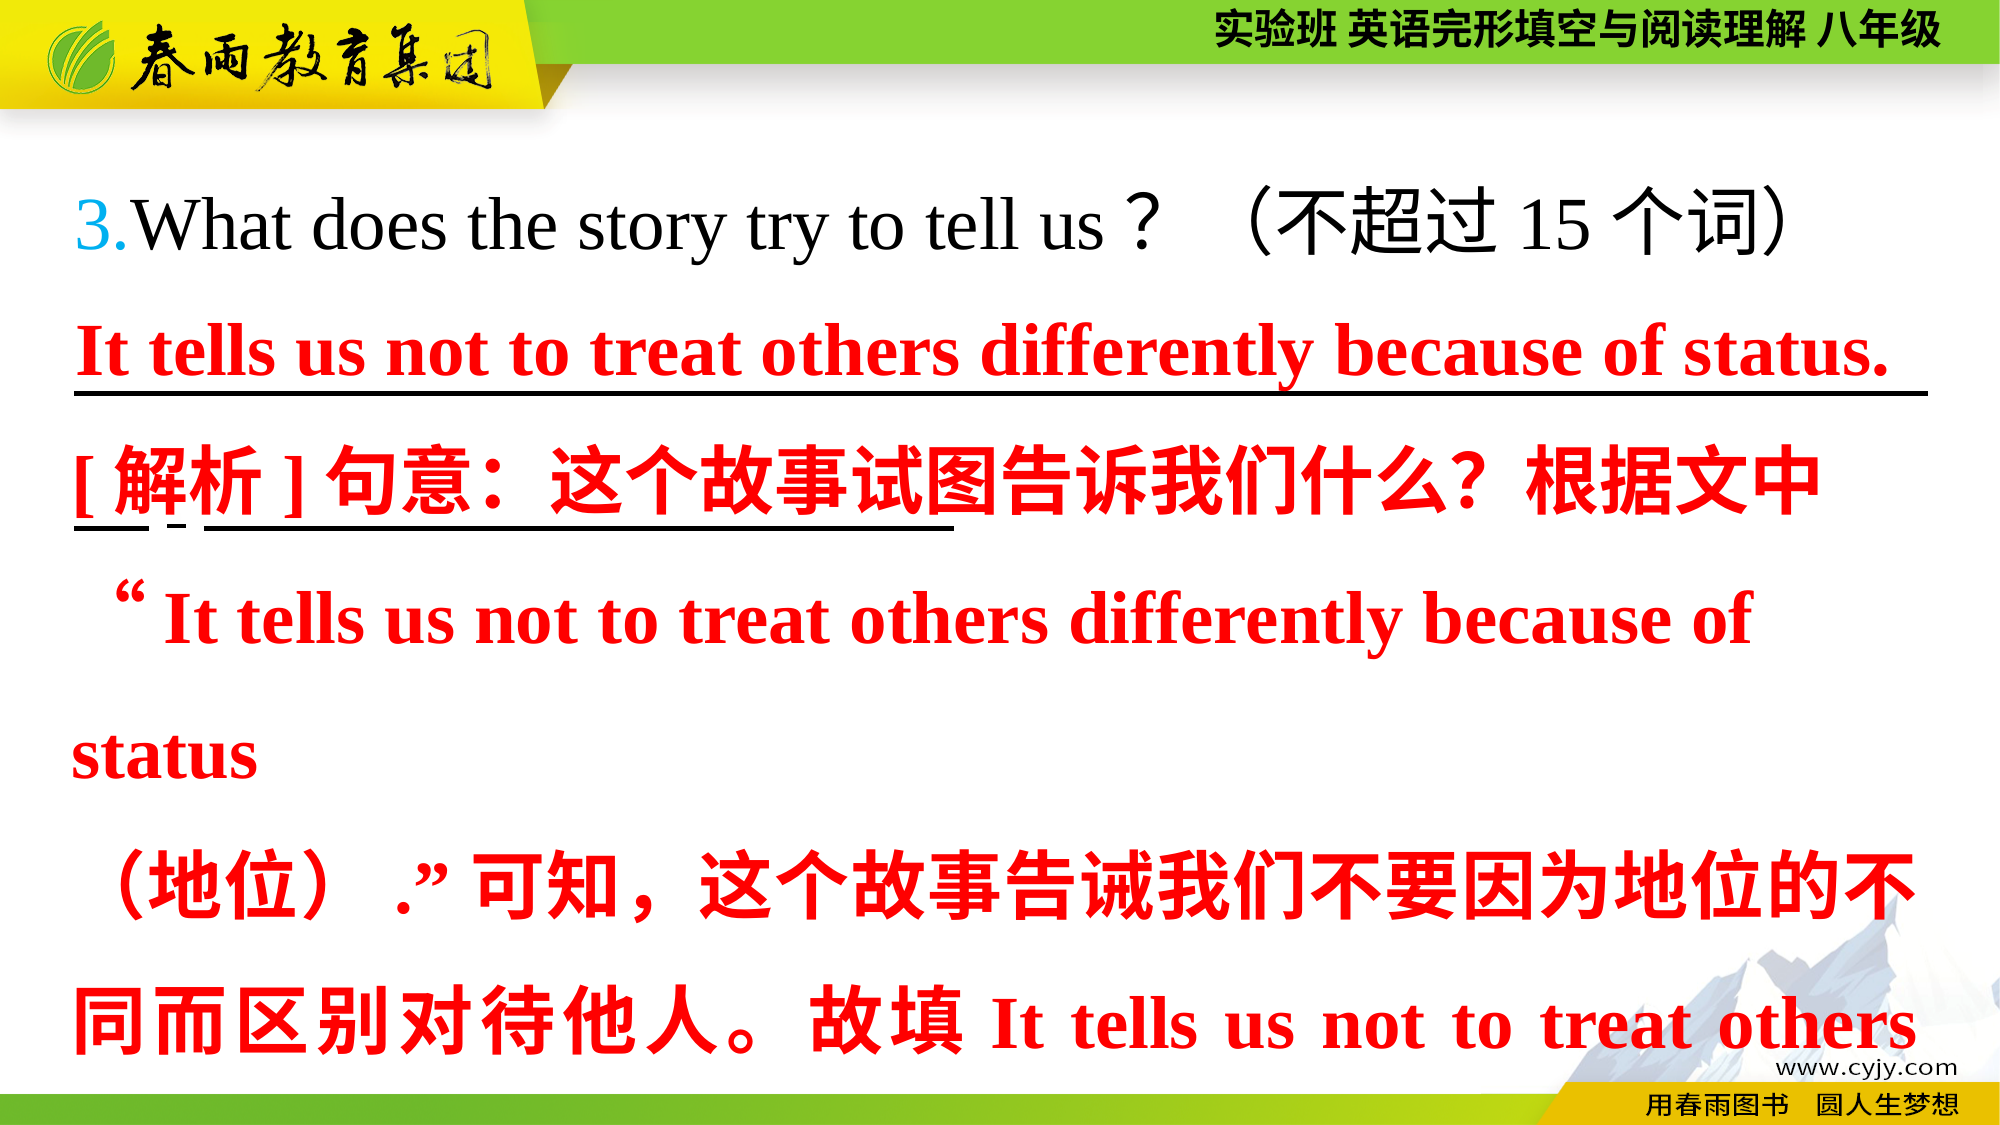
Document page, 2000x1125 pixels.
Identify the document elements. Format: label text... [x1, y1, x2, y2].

text_box It tells us not to treat others differently because of status. [60, 247, 1907, 380]
list 3.What does the story try to tell us？（不超过15个词） , [59, 122, 1944, 411]
text_box [解析]句意：这个故事试图告诉我们什么？根据文中“It tells us not to treat others differently because of status （地位）.”可知，这个故事告诫我们不要因为地位的不同而区别对待他人。故填It tells us not to treat others differently because of status。 [56, 380, 1933, 1125]
picture [0, 0, 2000, 1125]
